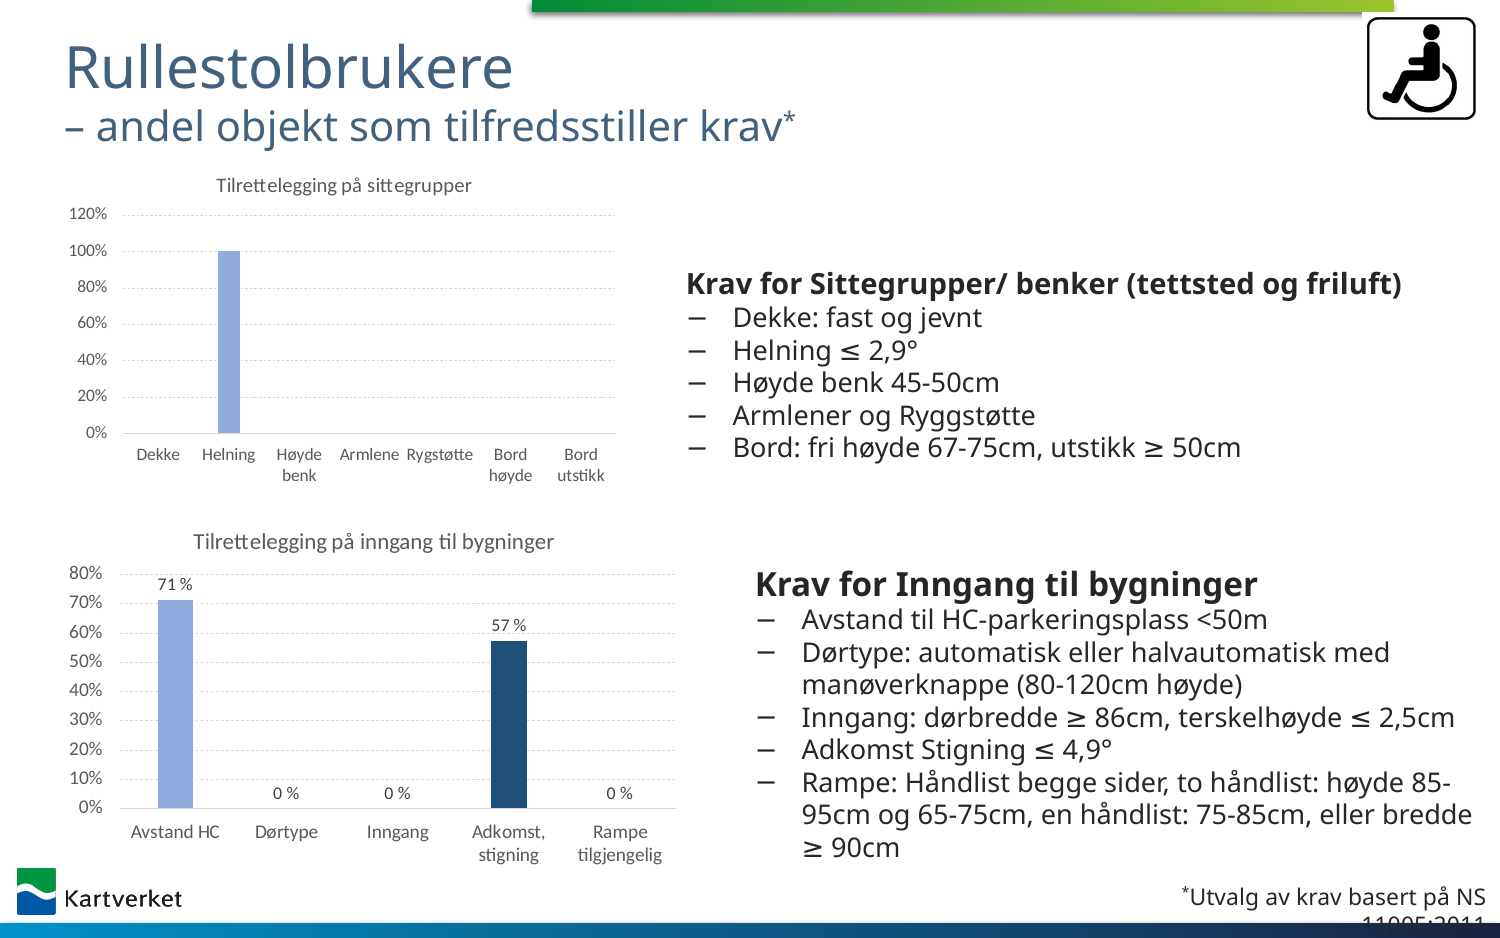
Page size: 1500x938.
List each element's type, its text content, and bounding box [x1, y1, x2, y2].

text_box *Utvalg av krav basert på NS 11005:2011 [1068, 873, 1500, 938]
text_box Rullestolbrukere – andel objekt som tilfredsstiller krav* [49, 25, 1431, 158]
text_box Krav for Inngang til bygninger Avstand til HC-parkeringsplass <50m Dørtype: automatisk eller halvautomatisk med manøverknappe (80-120cm høyde) Inngang: dørbredde ≥ 86cm, terskelhøyde ≤ 2,5cm Adkomst Stigning ≤ 4,9° Rampe: Håndlist begge sider, to håndlist: høyde 85-95cm og 65-75cm, en håndlist: 75-85cm, eller bredde ≥ 90cm [740, 555, 1491, 870]
picture [62, 166, 626, 492]
text_box Krav for Sittegrupper/ benker (tettsted og friluft) Dekke: fast og jevnt Helning ≤ 2,9° Høyde benk 45-50cm Armlener og Ryggstøtte Bord: fri høyde 67-75cm, utstikk ≥ 50cm [670, 258, 1418, 471]
picture [1362, 12, 1481, 126]
picture [62, 520, 687, 874]
